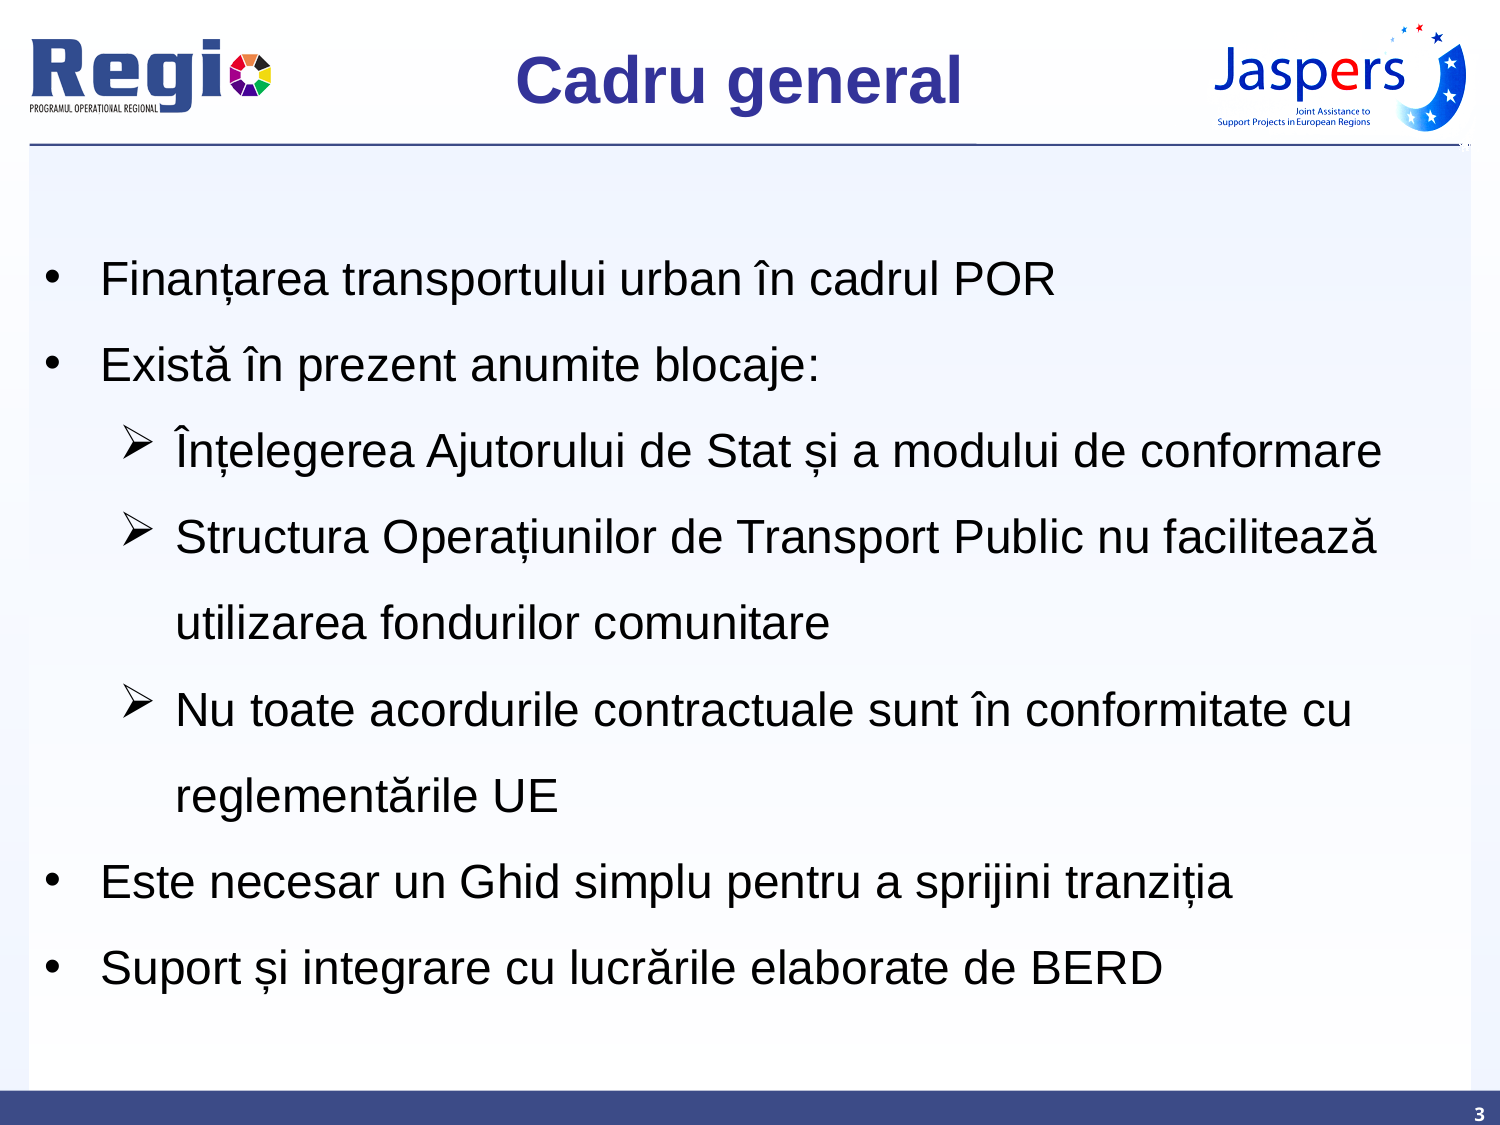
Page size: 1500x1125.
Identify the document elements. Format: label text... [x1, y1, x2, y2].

title Cadru general [64, 18, 1169, 135]
picture [1174, 0, 1479, 154]
picture [29, 38, 273, 115]
text_box 3 [1187, 1095, 1500, 1125]
text_box Finanțarea transportului urban în cadrul POR Există în prezent anumite blocaje: Înțelegerea Ajutorului de Stat și a modului de conformare Structura Operațiunilor de Transport Public nu facilitează utilizarea fondurilor comunitare Nu toate acordurile contractuale sunt în conformitate cu reglementările UE Este necesar un Ghid simplu pentru a sprijini tranziția Suport și integrare cu lucrările elaborate de BERD [29, 211, 1459, 1002]
